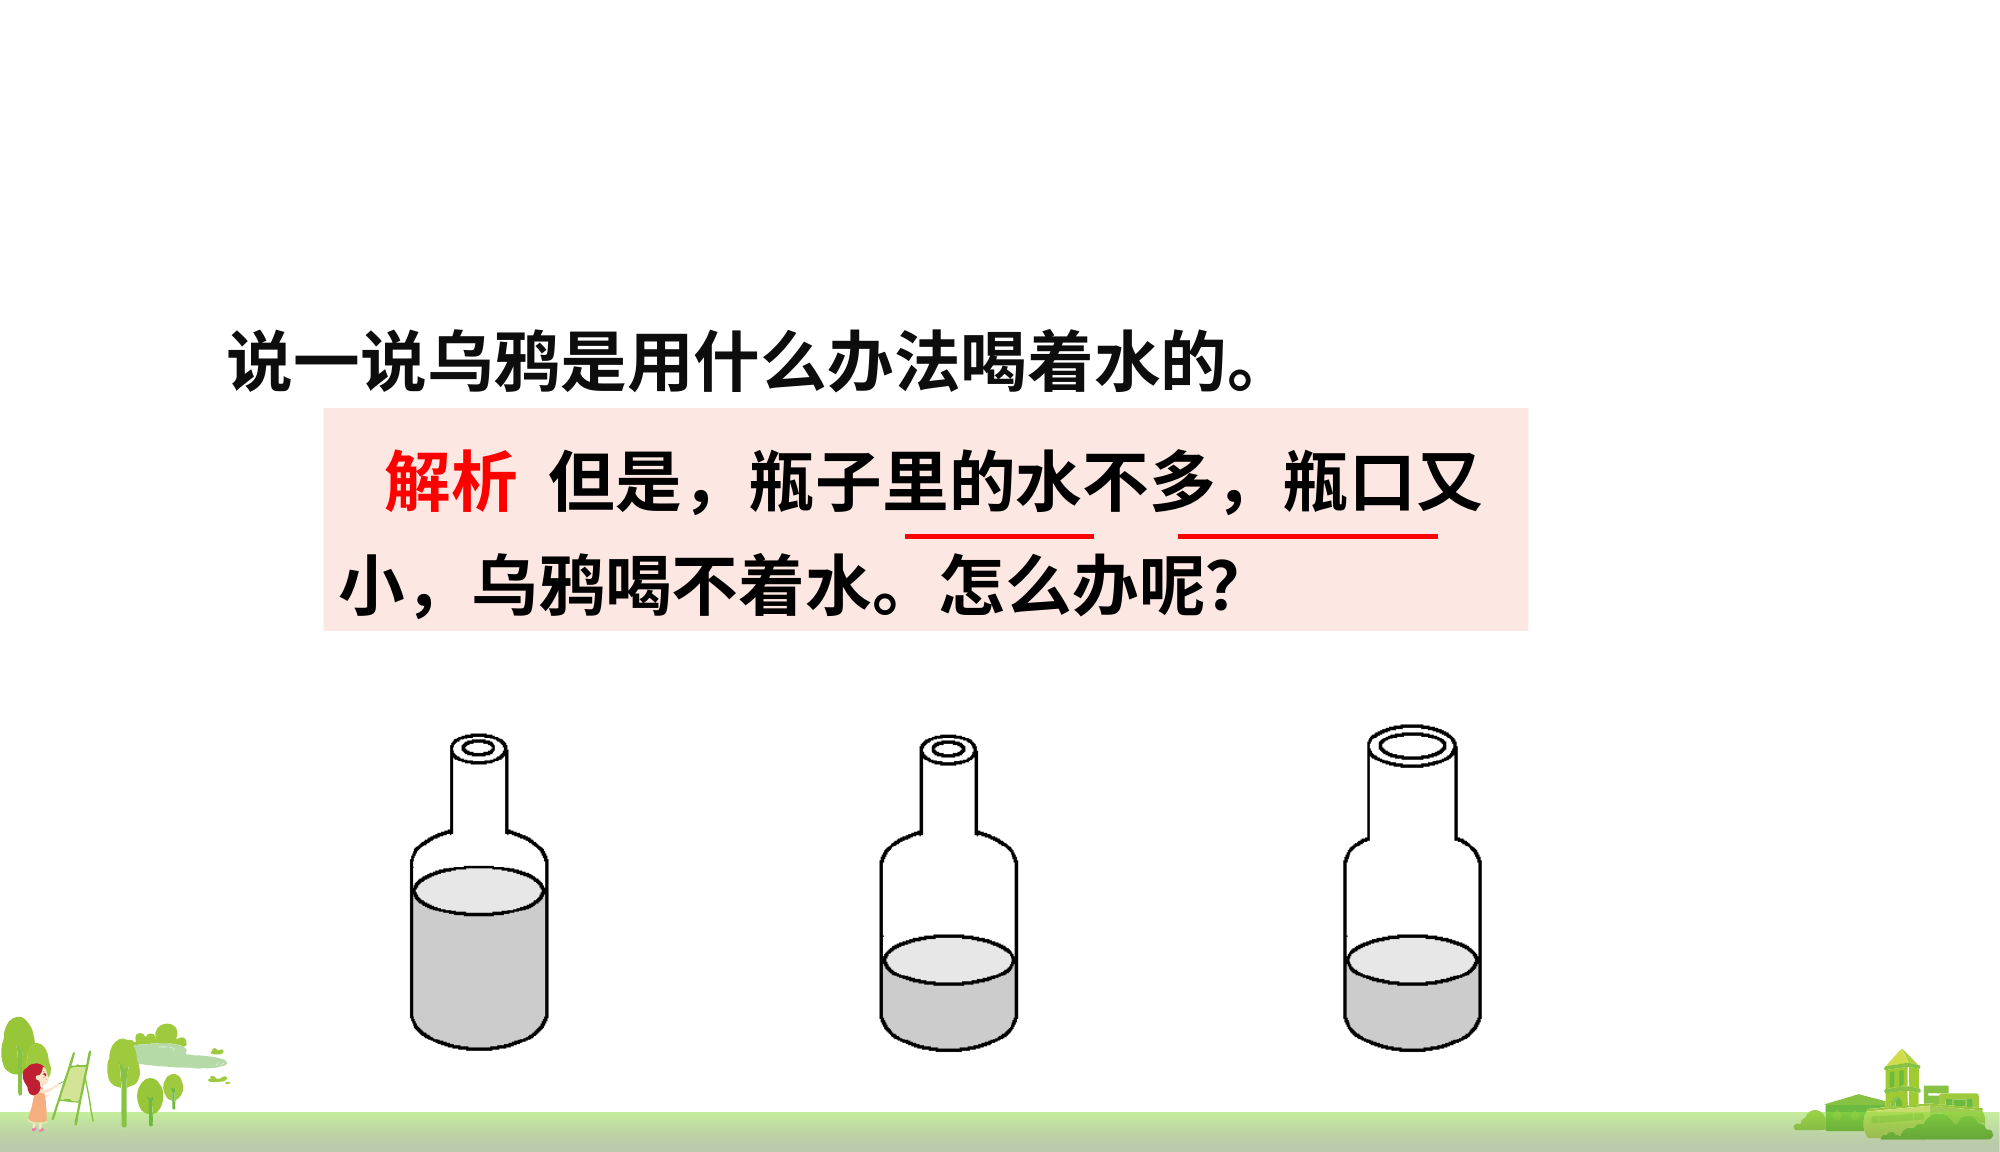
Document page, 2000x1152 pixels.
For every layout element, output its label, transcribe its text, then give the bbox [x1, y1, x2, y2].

text_box 解析 但是，瓶子里的水不多，瓶口又小，乌鸦喝不着水。怎么办呢？ [323, 408, 1529, 631]
picture [354, 696, 1529, 1062]
text_box 说一说乌鸦是用什么办法喝着水的。？ [212, 312, 1377, 408]
